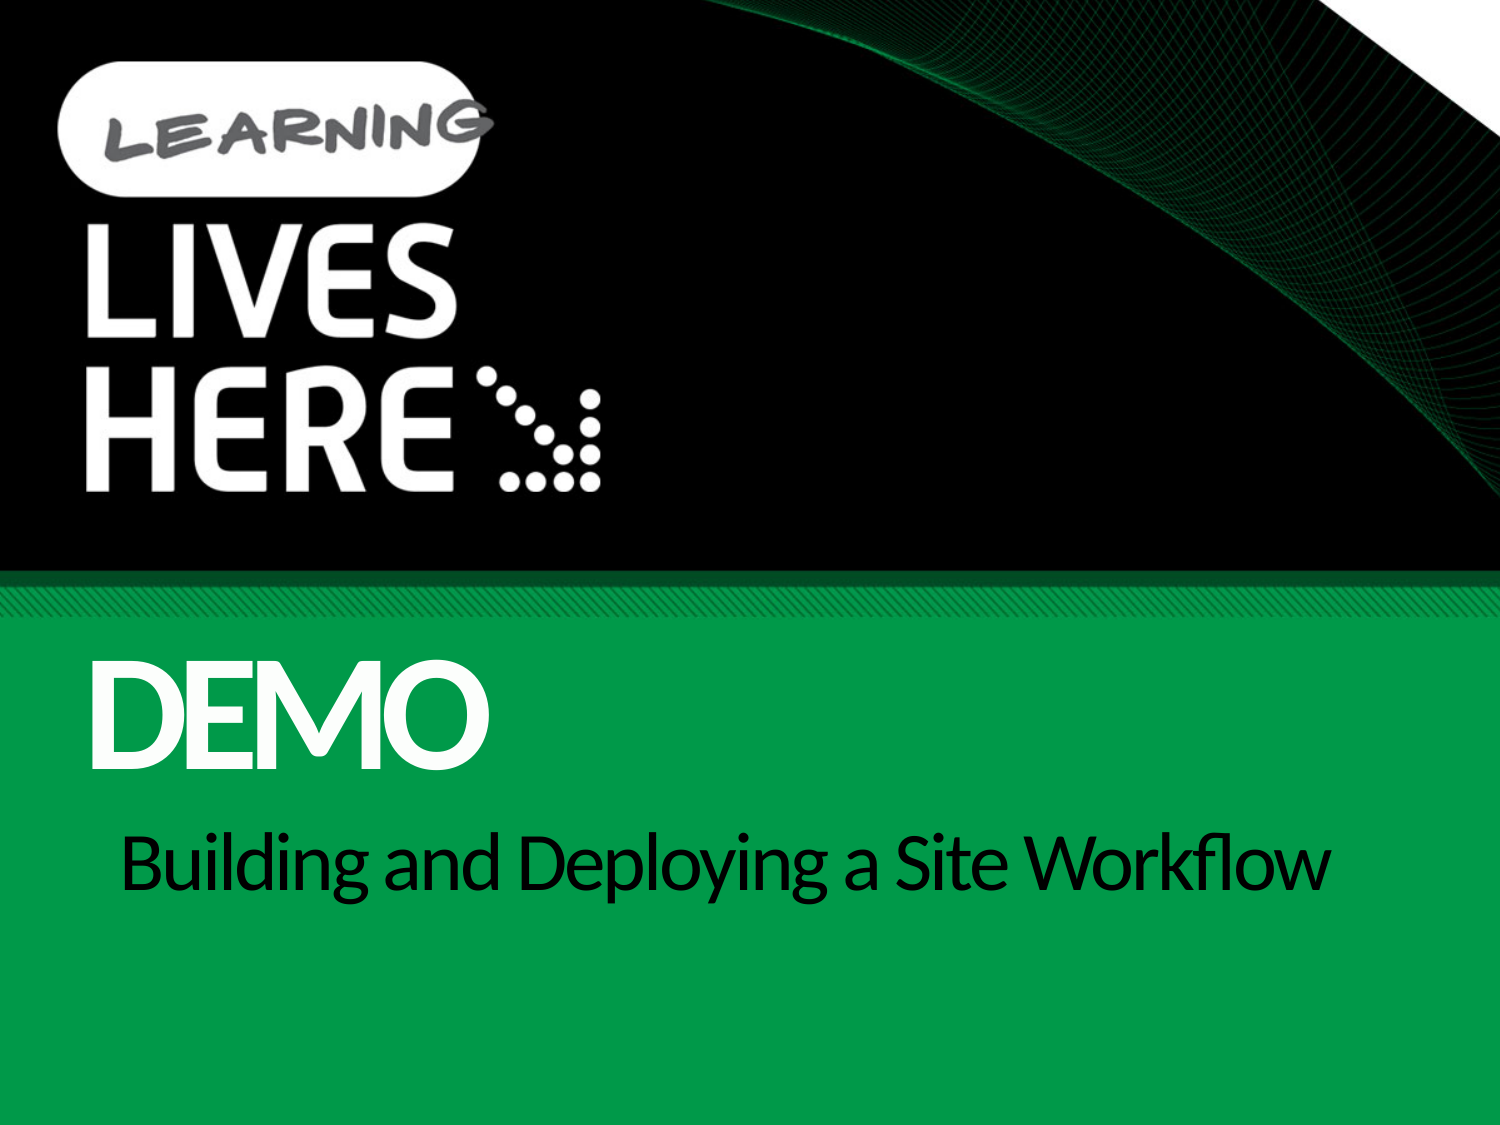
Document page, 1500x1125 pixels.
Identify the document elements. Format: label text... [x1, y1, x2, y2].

list DEMO [83, 625, 1344, 800]
title Building and Deploying a Site Workflow [119, 818, 1375, 943]
picture [0, 0, 1500, 1125]
